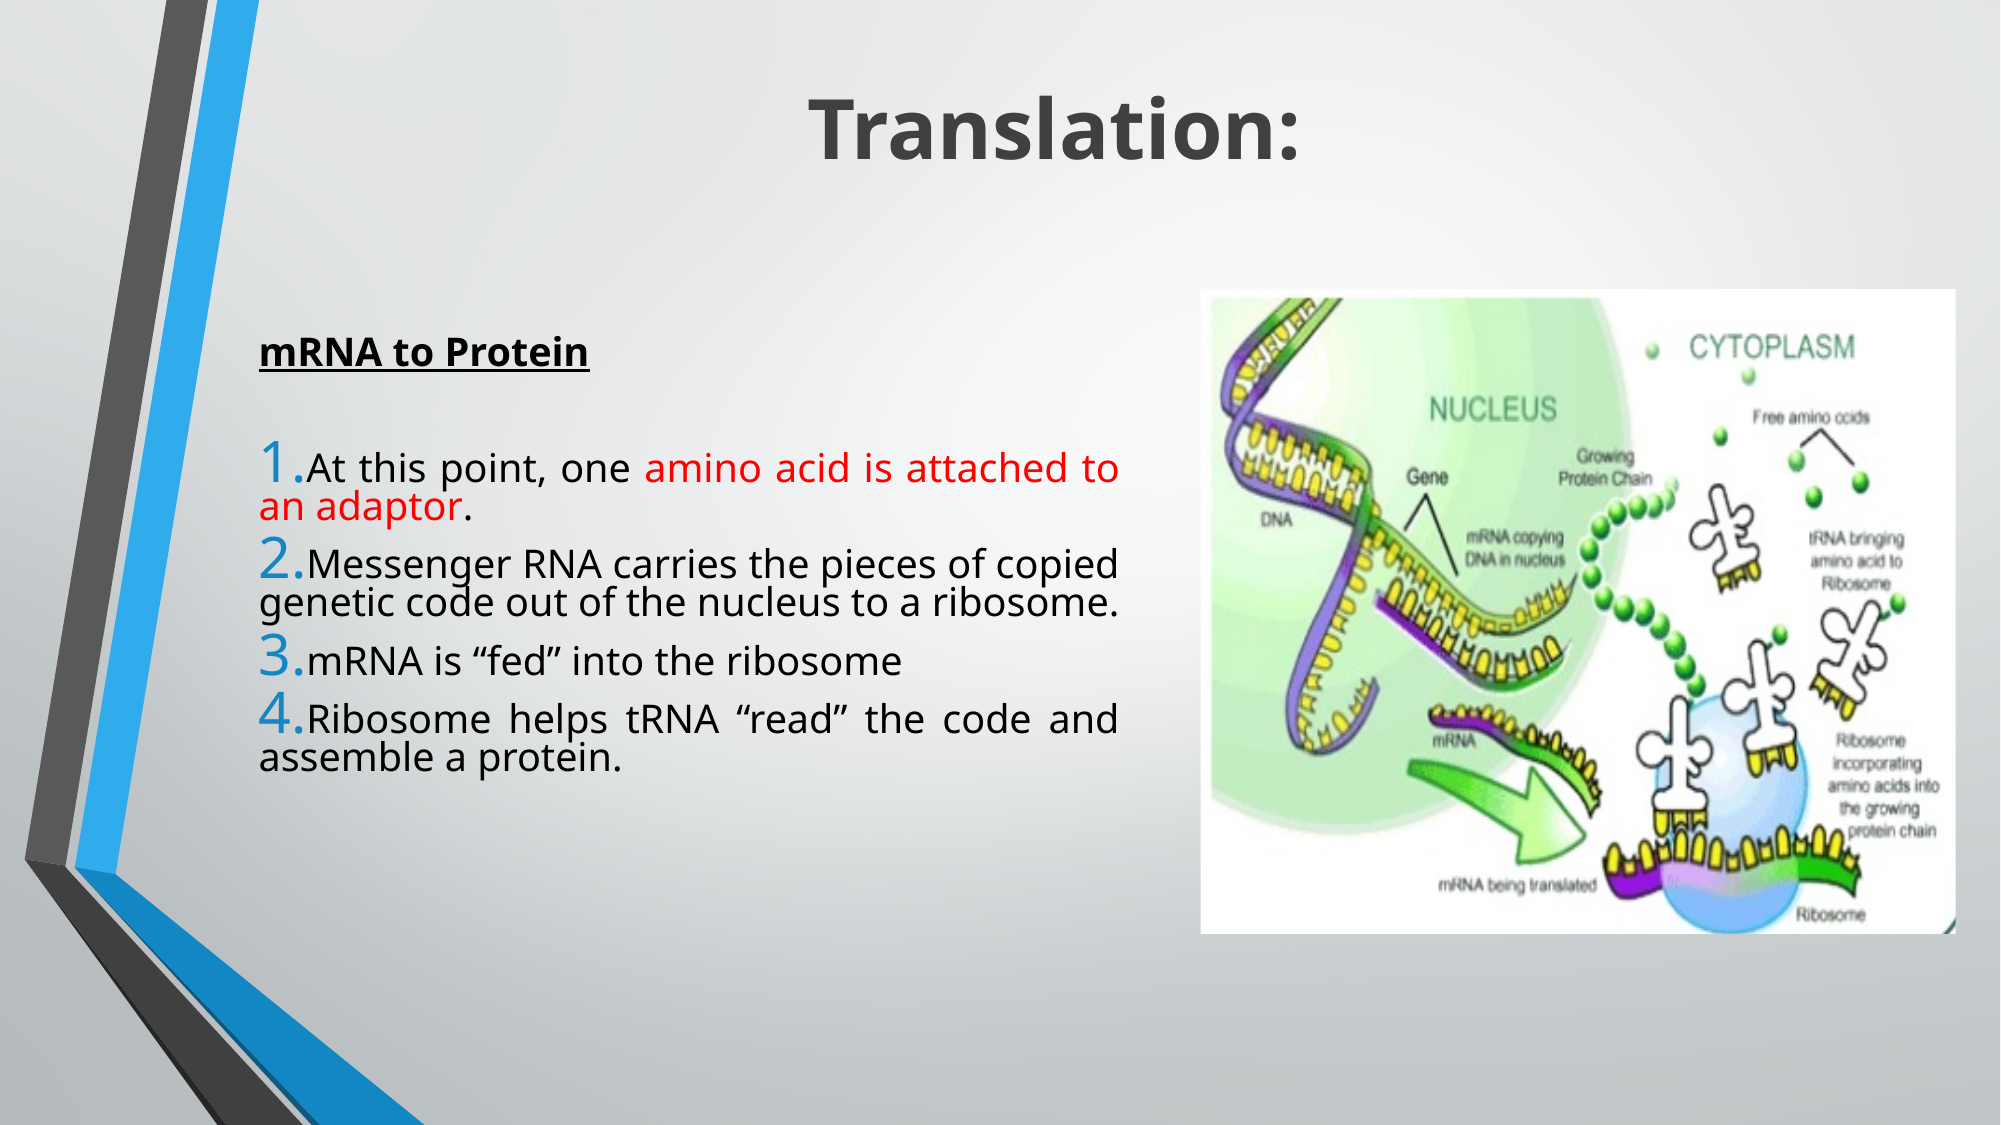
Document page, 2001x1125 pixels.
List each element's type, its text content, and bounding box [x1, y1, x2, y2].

picture [1200, 289, 1956, 934]
list mRNA to Protein At this point, one amino acid is attached to an adaptor. Messenger RNA carries the pieces of copied genetic code out of the nucleus to a ribosome. mRNA is “fed” into the ribosome Ribosome helps tRNA “read” the code and assemble a protein. [243, 191, 1136, 1009]
title Translation: [243, 37, 1887, 215]
